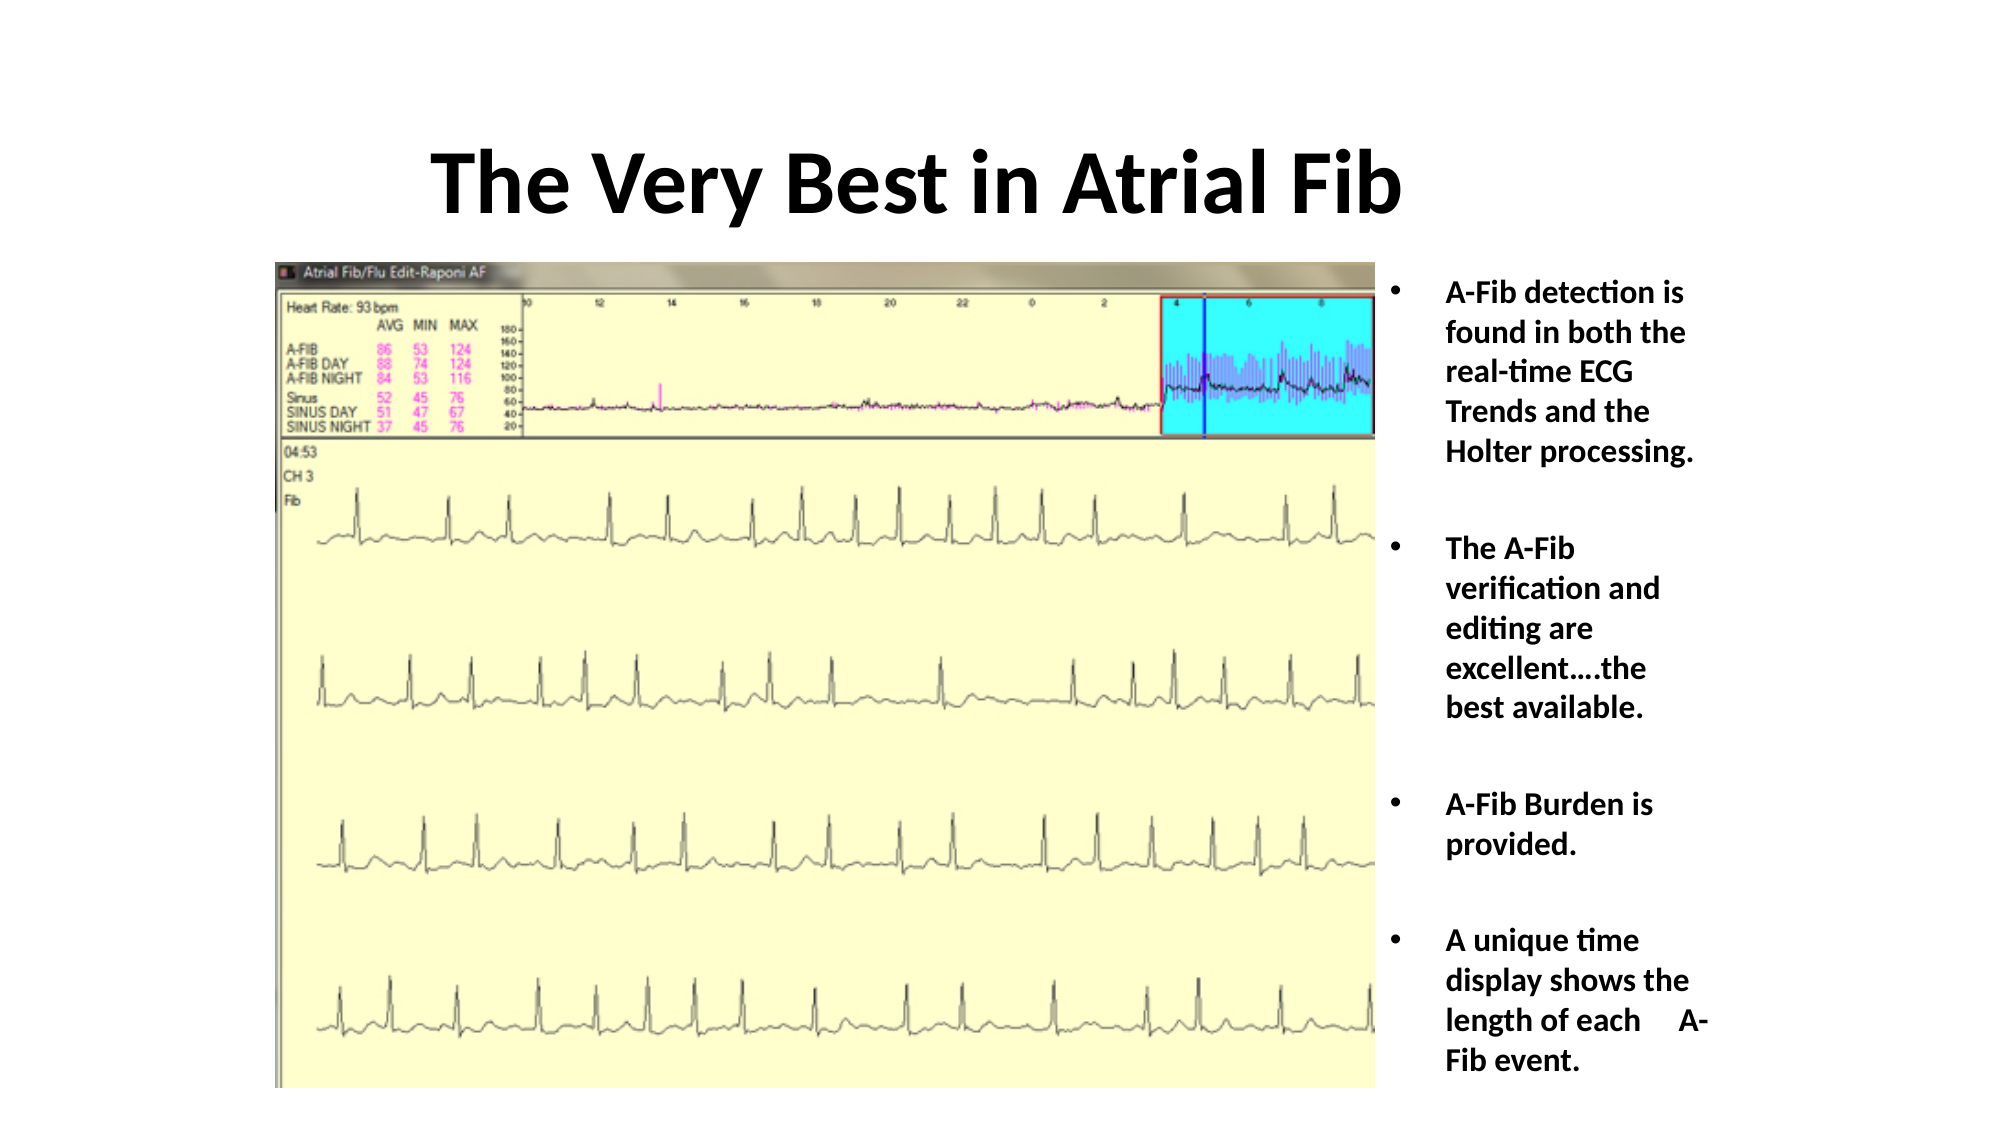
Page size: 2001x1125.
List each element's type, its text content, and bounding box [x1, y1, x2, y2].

text_box A-Fib detection is found in both the real-time ECG Trends and the Holter processing. The A-Fib verification and editing are excellent….the best available. A-Fib Burden is provided. A unique time display shows the length of each A-Fib event. [1376, 262, 1725, 1075]
picture [274, 262, 1376, 1088]
text_box The Very Best in Atrial Fib [242, 104, 1593, 250]
